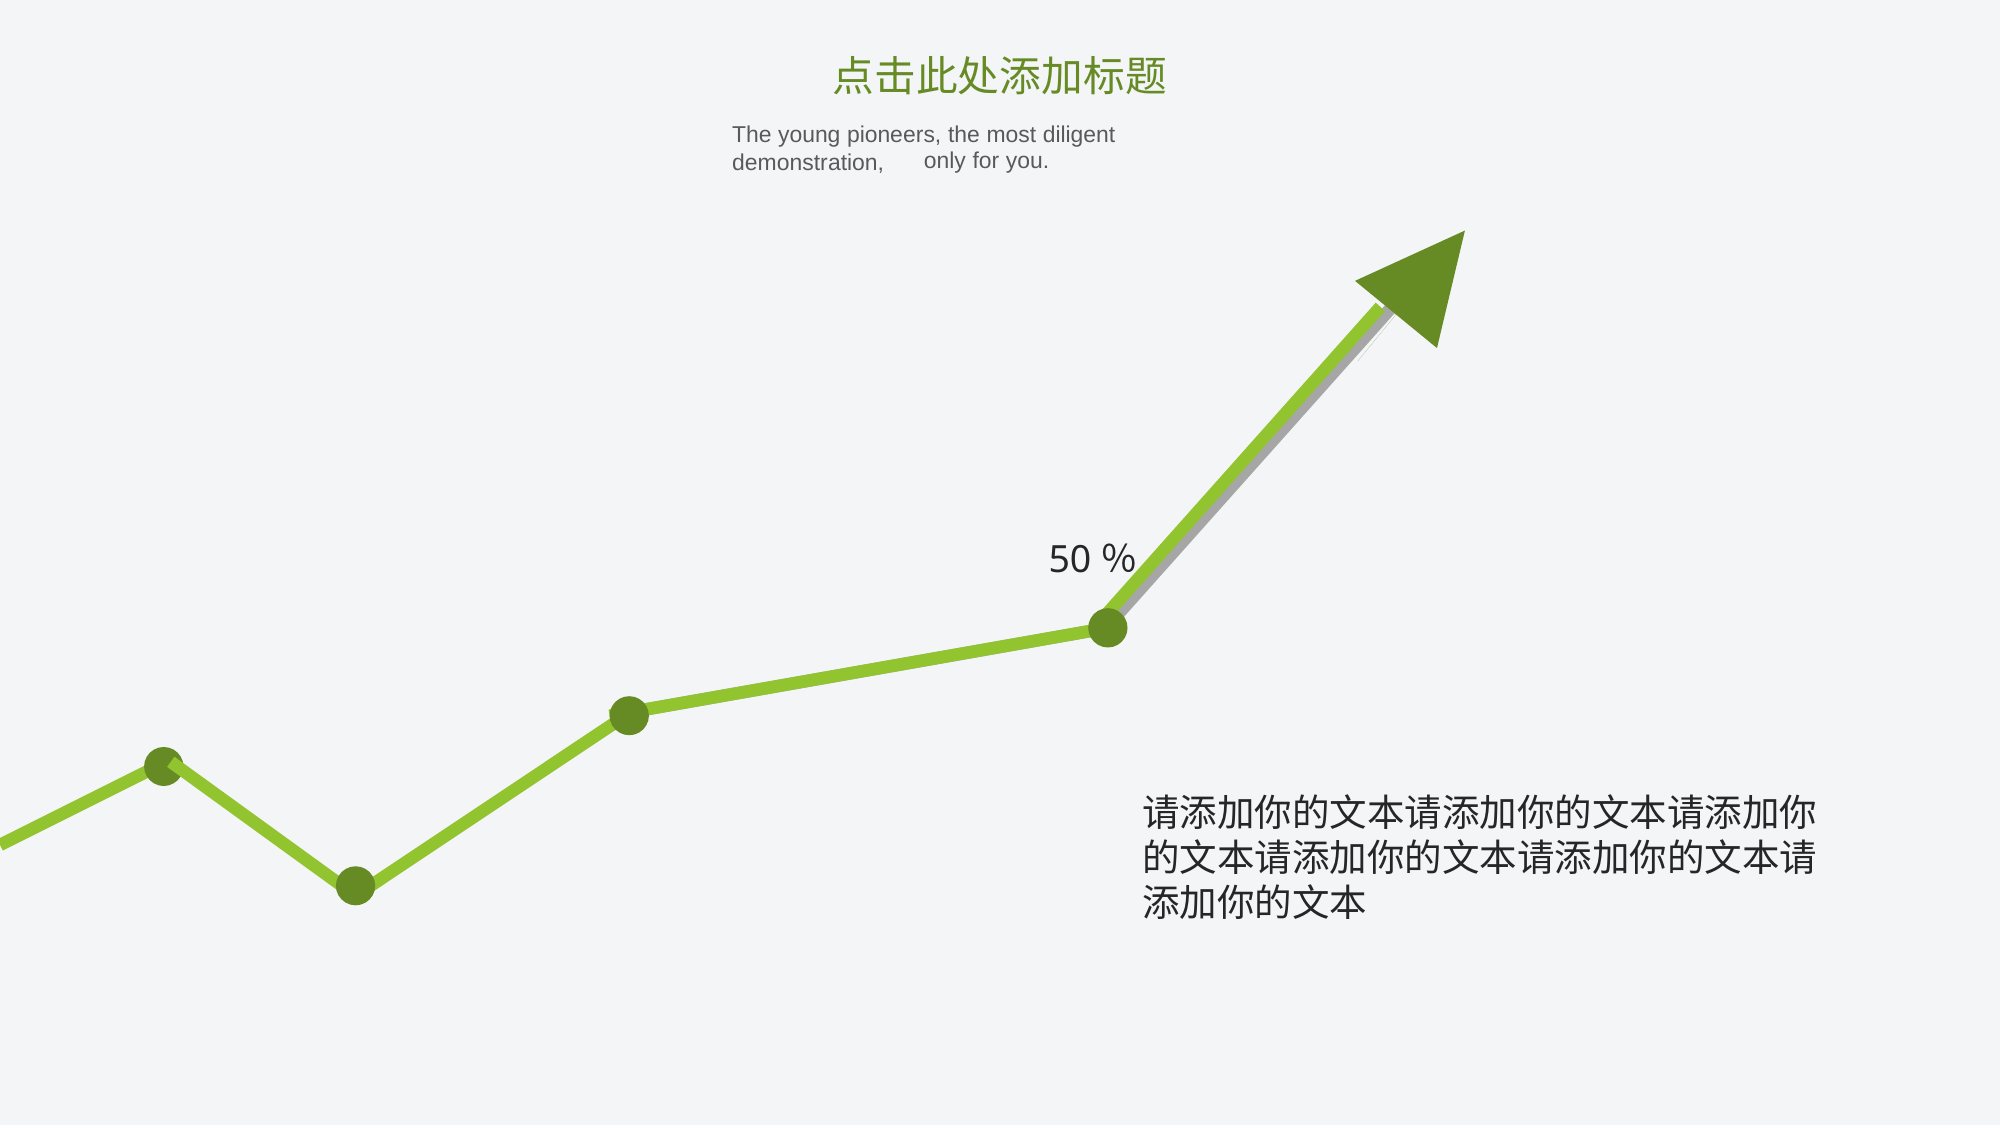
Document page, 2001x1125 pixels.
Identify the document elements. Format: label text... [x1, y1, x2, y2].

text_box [0, 211, 1465, 906]
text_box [717, 42, 1283, 182]
text_box 请添加你的文本请添加你的文本请添加你的文本请添加你的文本请添加你的文本请添加你的文本 [1127, 781, 1870, 932]
